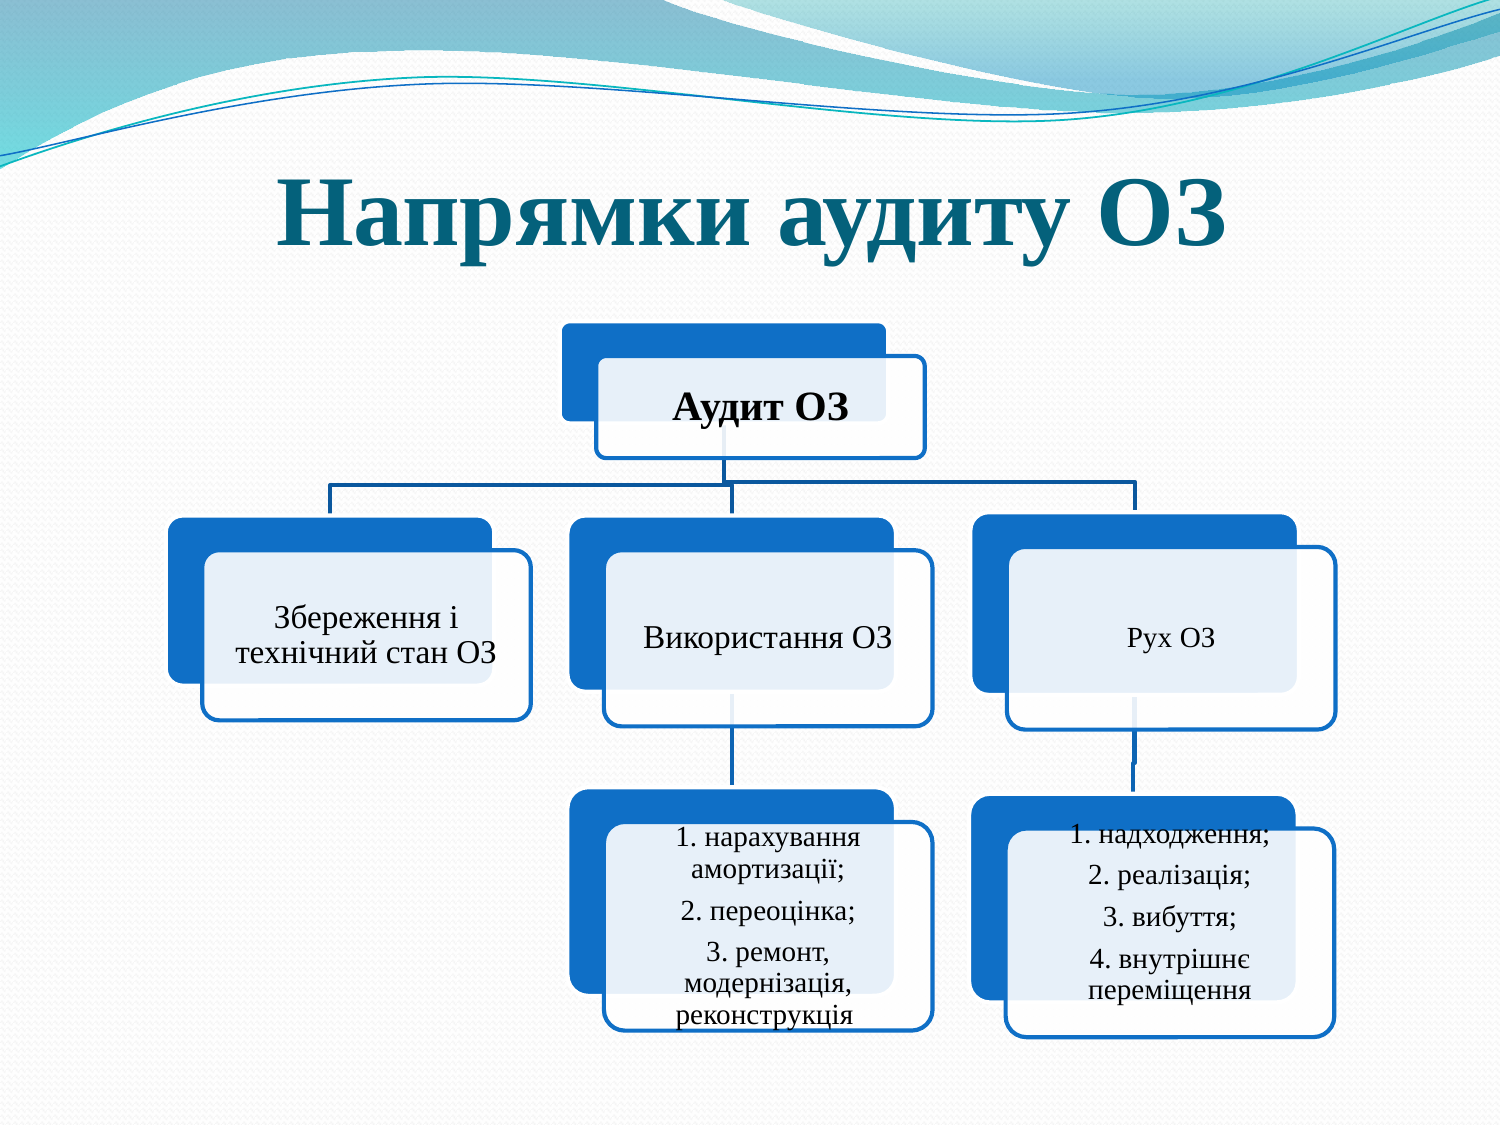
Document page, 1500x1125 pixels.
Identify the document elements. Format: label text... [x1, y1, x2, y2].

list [74, 317, 1426, 1038]
title Напрямки аудиту ОЗ [76, 78, 1427, 266]
